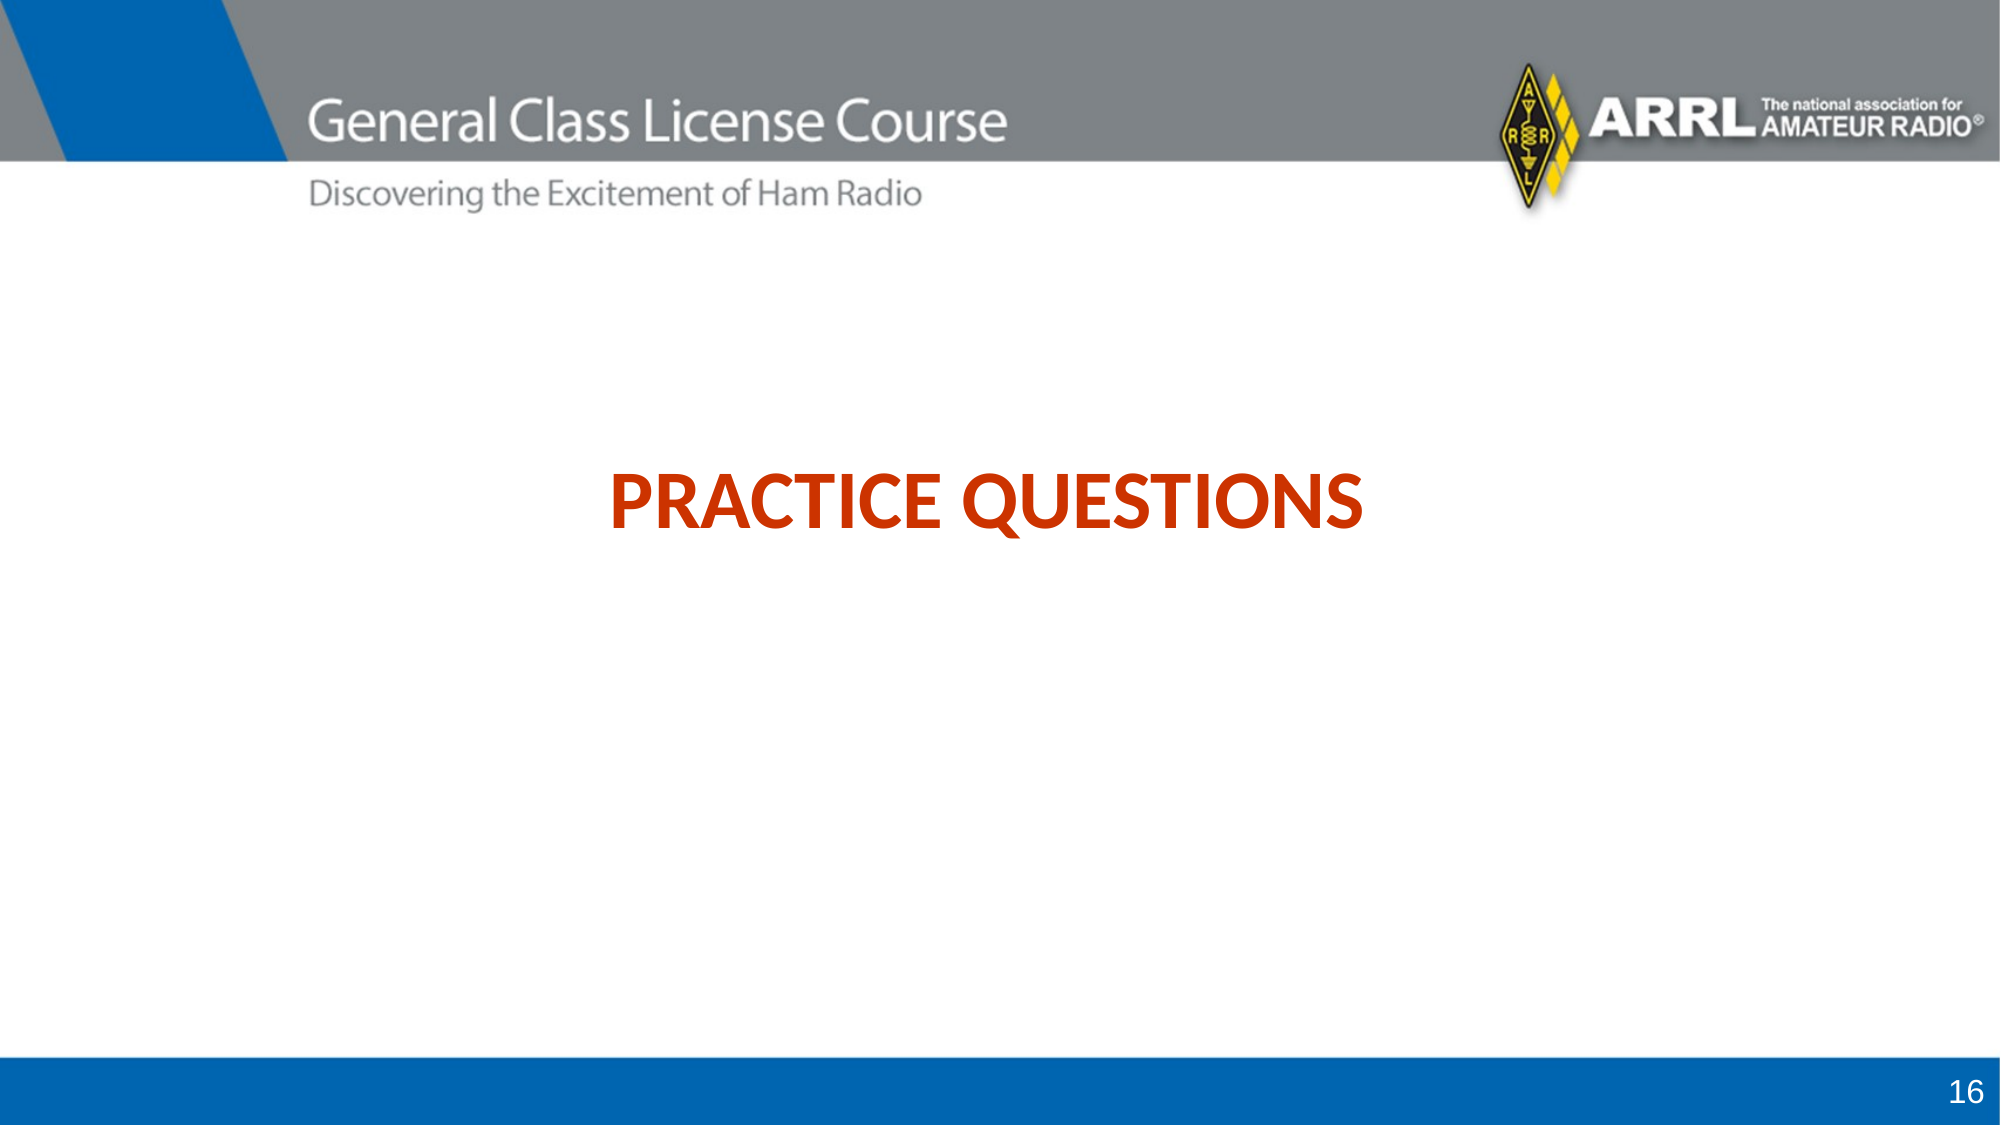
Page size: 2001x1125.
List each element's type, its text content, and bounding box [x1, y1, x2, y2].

picture [0, 0, 2001, 1125]
text_box 16 [1912, 1062, 2000, 1118]
title PRACTICE QUESTIONS [87, 437, 1888, 625]
